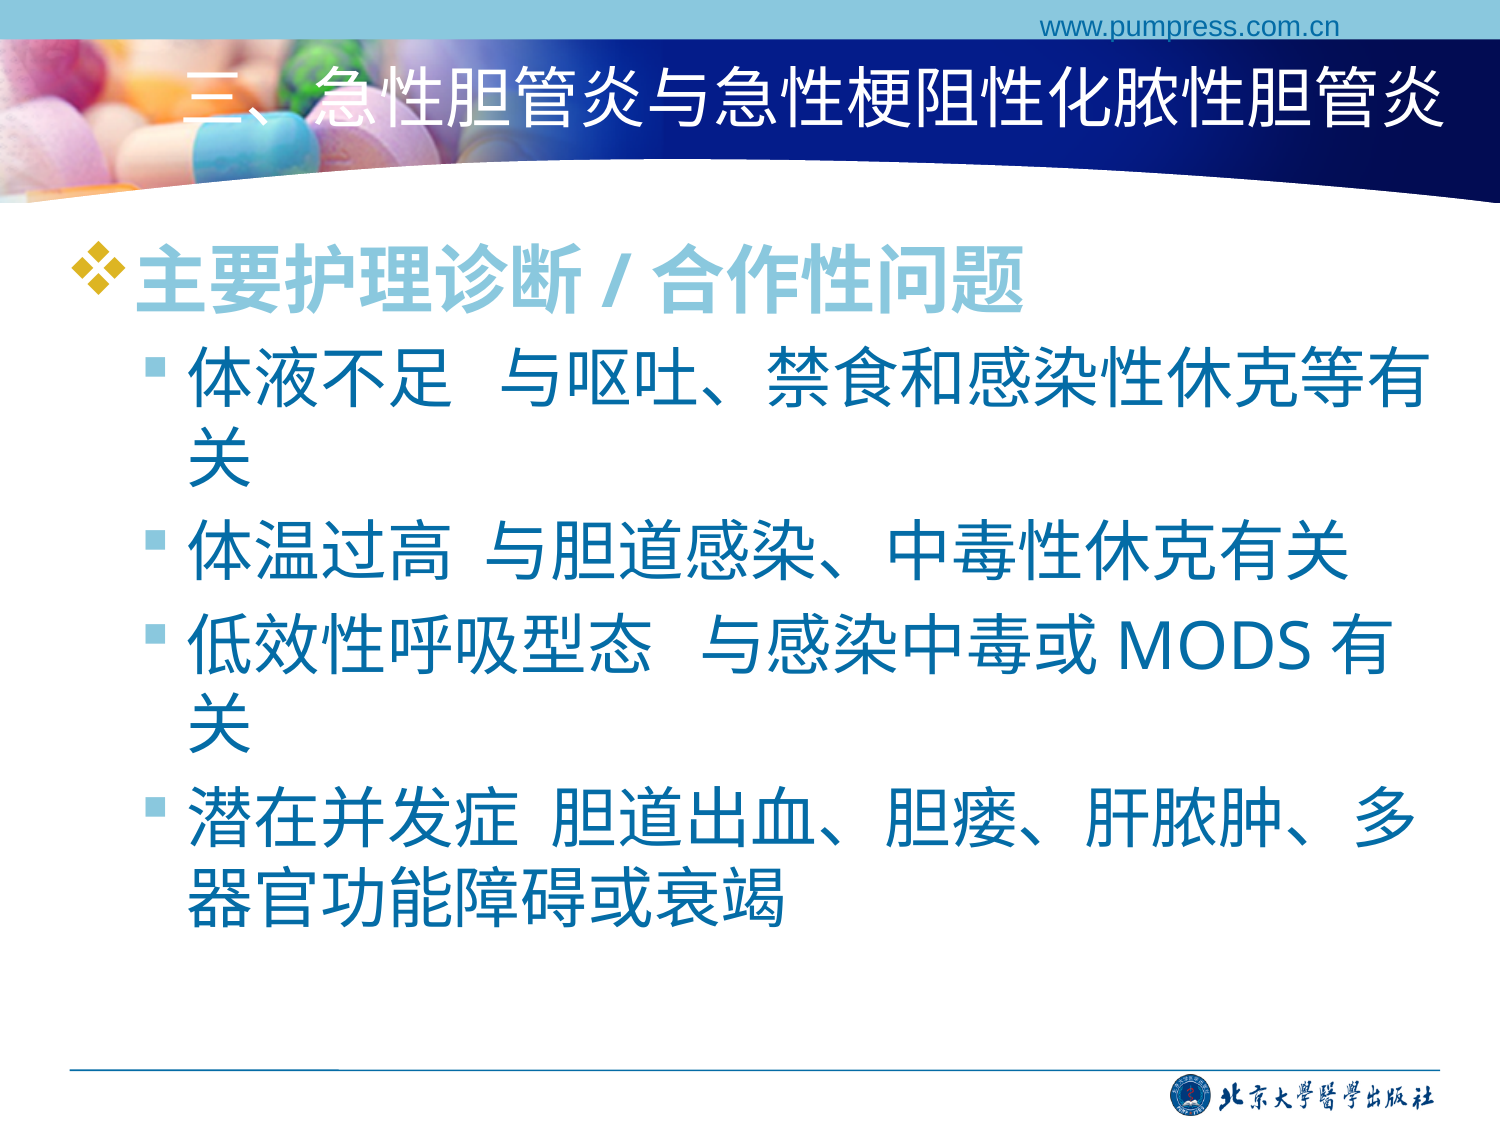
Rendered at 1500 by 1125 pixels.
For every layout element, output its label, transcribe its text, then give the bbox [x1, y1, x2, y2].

picture [0, 40, 1500, 203]
title 三、急性胆管炎与急性梗阻性化脓性胆管炎 [137, 49, 1463, 143]
slide_number www.pumpress.com.cn [1025, 0, 1463, 38]
picture [1170, 1074, 1436, 1118]
list 主要护理诊断/合作性问题 体液不足 与呕吐、禁食和感染性休克等有关 体温过高 与胆道感染、中毒性休克有关 低效性呼吸型态 与感染中毒或MODS有关 潜在并发症 胆道出血、胆瘘、肝脓肿、多器官功能障碍或衰竭 [49, 224, 1463, 1026]
